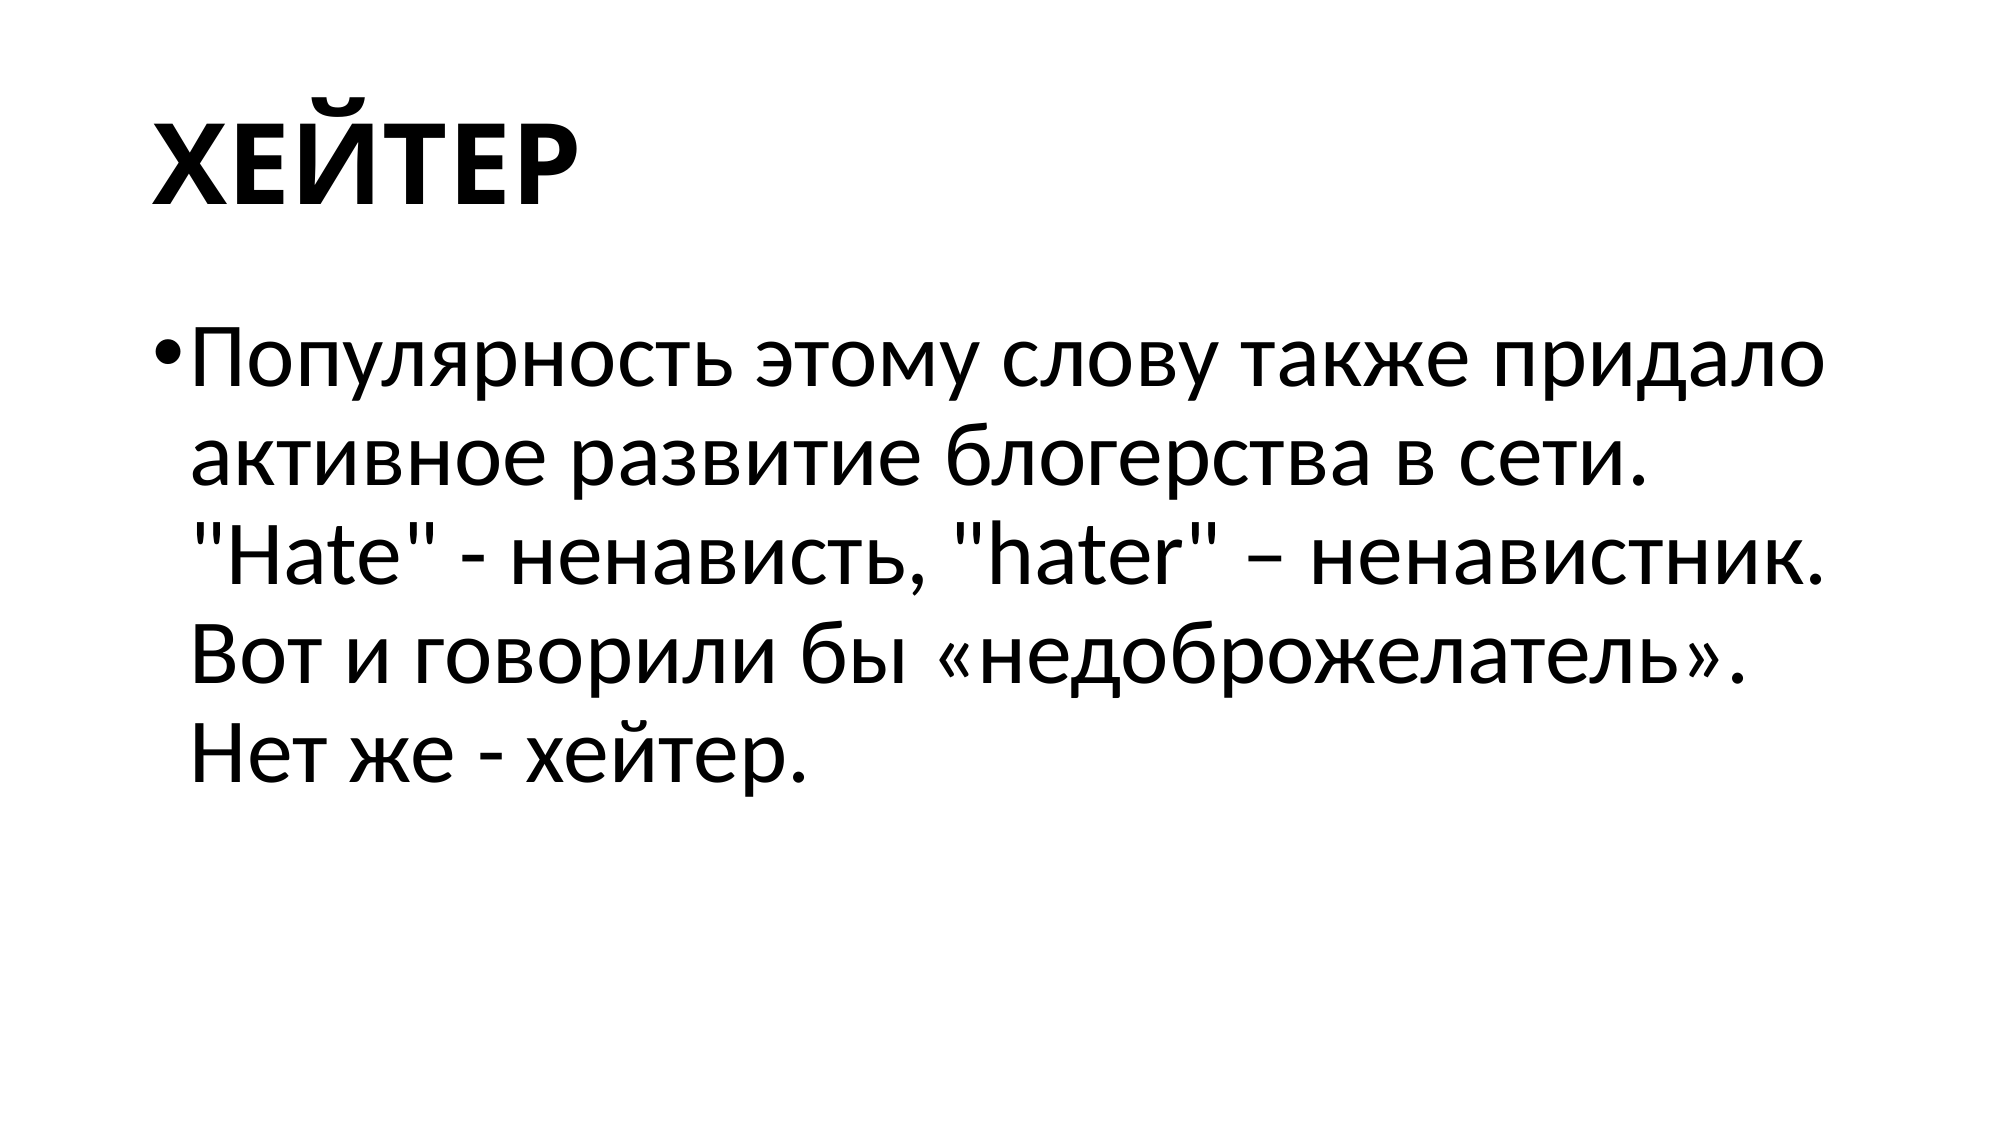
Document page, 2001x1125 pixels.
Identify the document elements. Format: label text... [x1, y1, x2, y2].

title ХЕЙТЕР [137, 59, 1863, 278]
list Популярность этому слову также придало активное развитие блогерства в сети. "Hate" - ненависть, "hater" – ненавистник. Вот и говорили бы «недоброжелатель». Нет же - хейтер. [137, 299, 1863, 1014]
